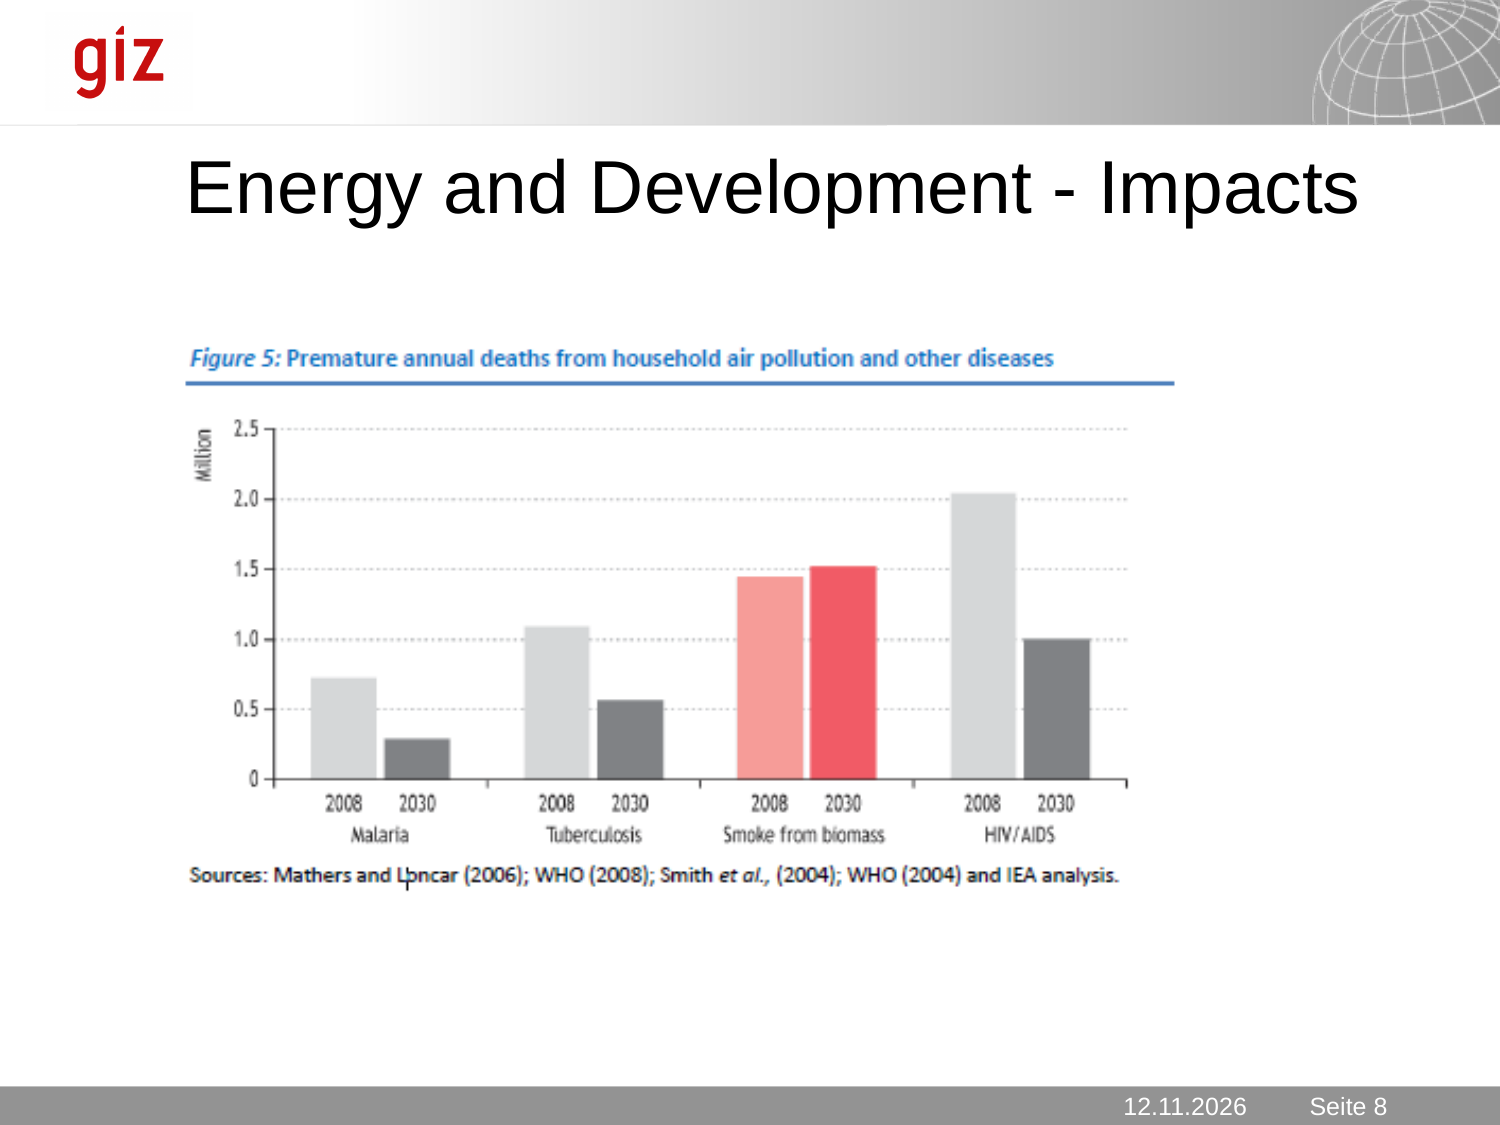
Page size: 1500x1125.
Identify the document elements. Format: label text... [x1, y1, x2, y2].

title Energy and Development - Impacts [170, 131, 1388, 234]
picture [45, 12, 193, 111]
list [170, 345, 1325, 1021]
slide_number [1108, 1082, 1322, 1125]
picture [173, 312, 1182, 899]
picture [1311, 0, 1500, 125]
